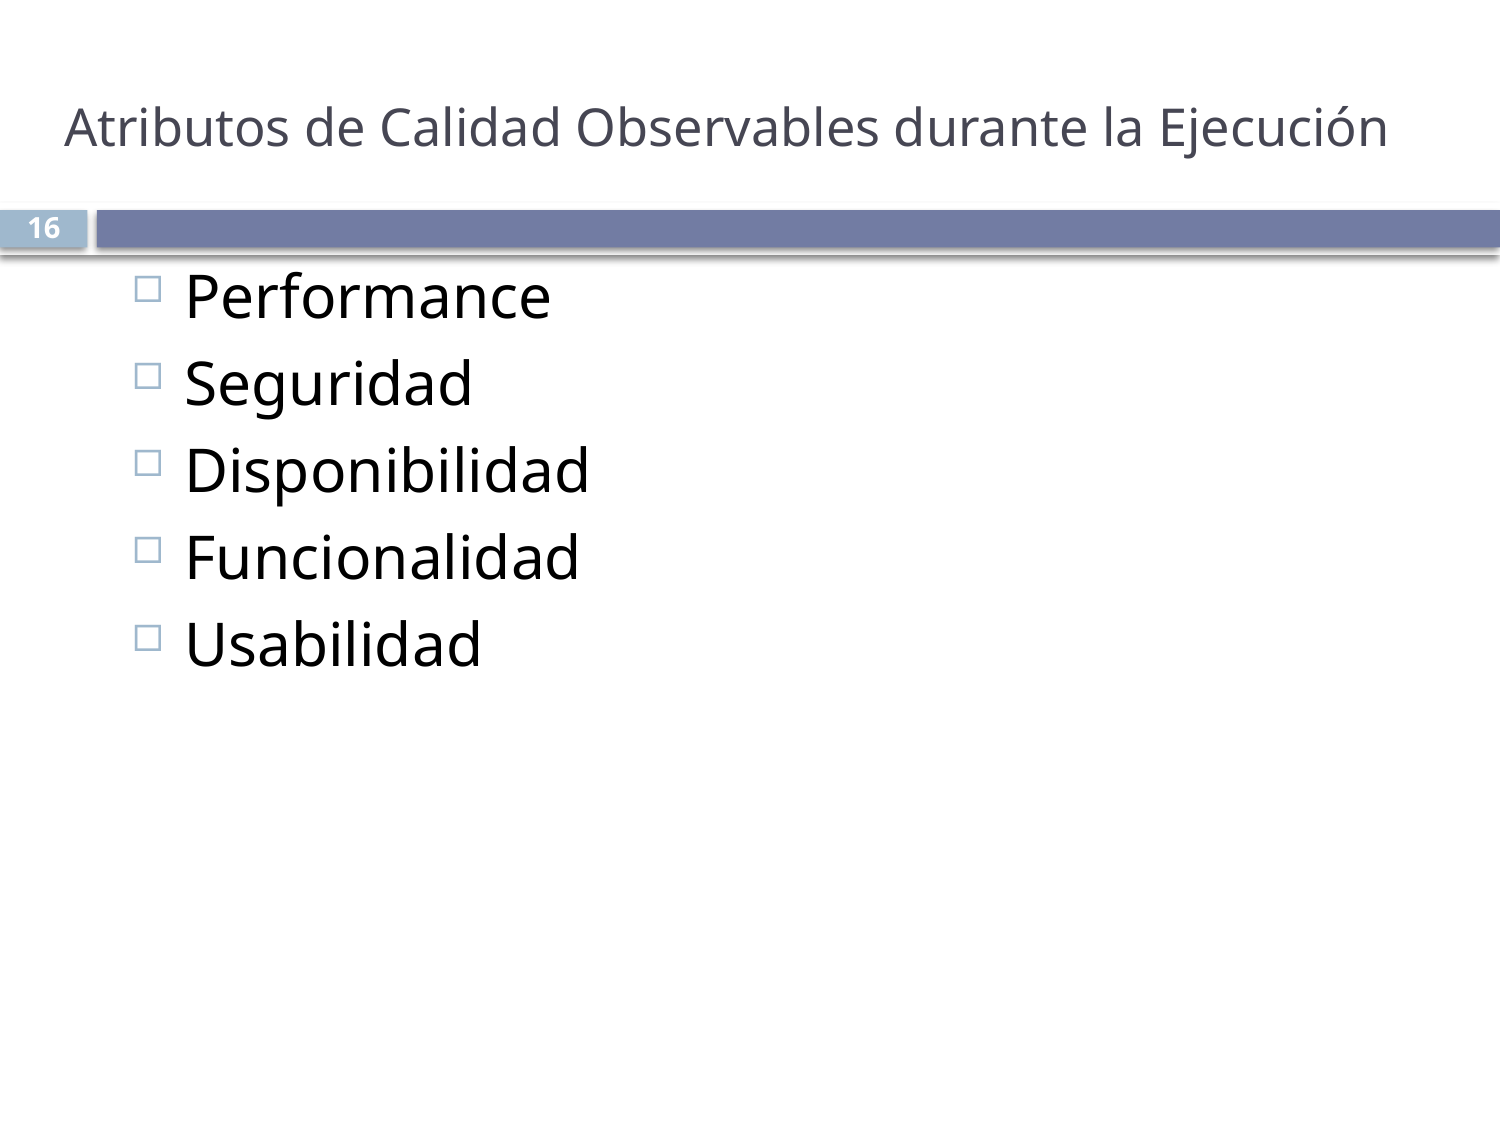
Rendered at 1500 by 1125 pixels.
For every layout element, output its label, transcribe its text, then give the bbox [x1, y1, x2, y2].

slide_number 16 [0, 208, 88, 249]
list Performance Seguridad Disponibilidad Funcionalidad Usabilidad [117, 250, 1445, 1001]
title Atributos de Calidad Observables durante la Ejecución [49, 63, 1450, 188]
